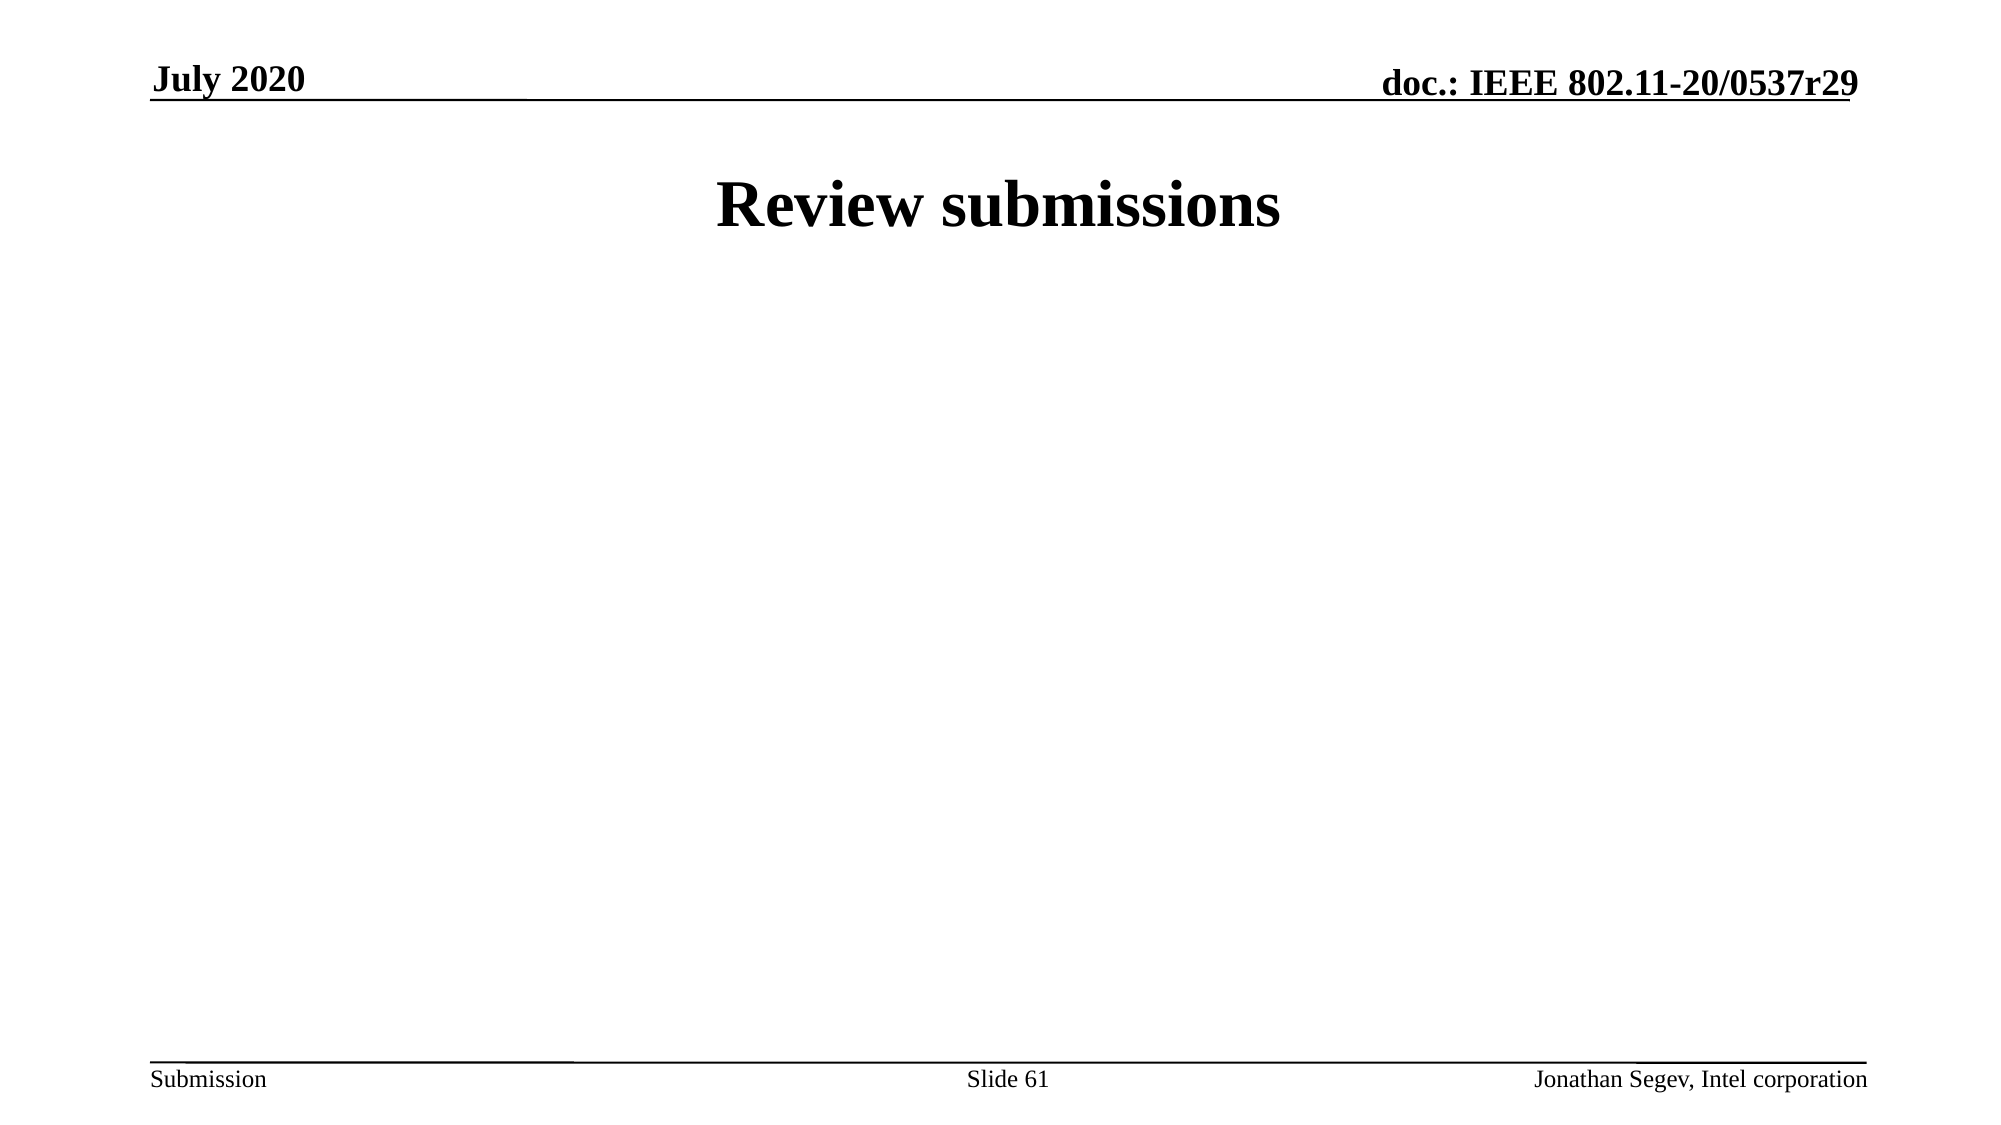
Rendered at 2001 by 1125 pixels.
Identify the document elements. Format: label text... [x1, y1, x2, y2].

title Review submissions [149, 112, 1850, 288]
footer Jonathan Segev, Intel corporation [1171, 1061, 1869, 1093]
slide_number Slide 61 [950, 1061, 1067, 1123]
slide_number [152, 54, 563, 100]
